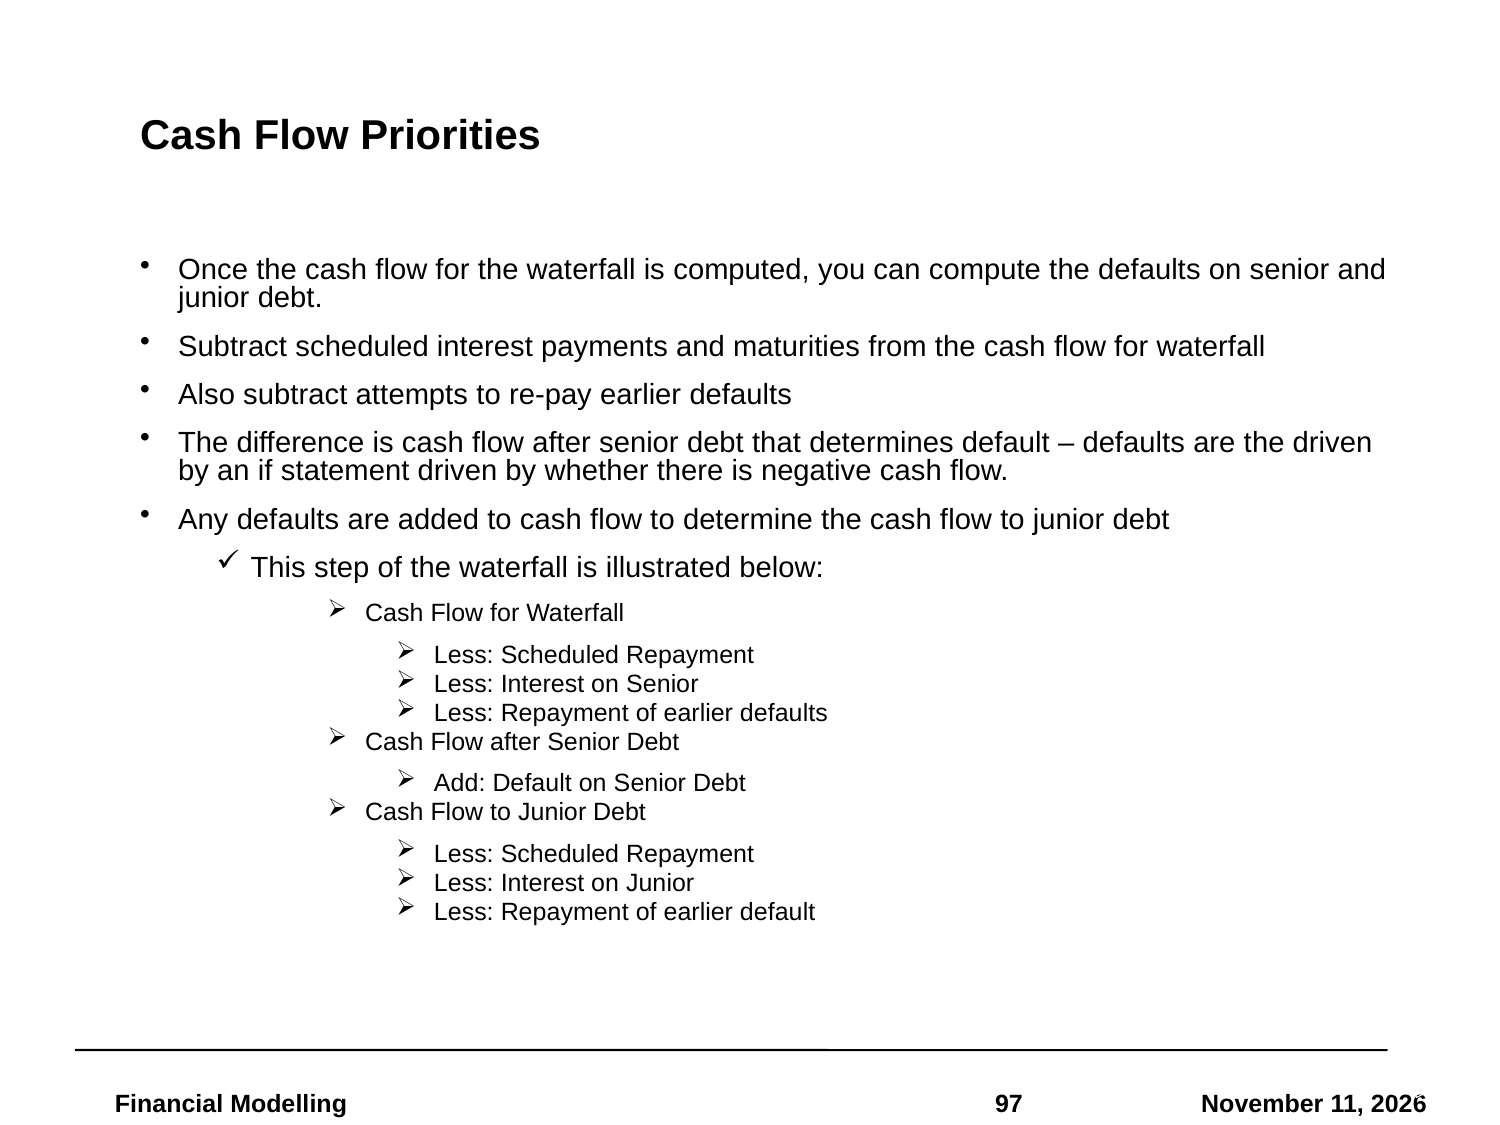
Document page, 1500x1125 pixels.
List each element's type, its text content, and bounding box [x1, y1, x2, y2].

list Once the cash flow for the waterfall is computed, you can compute the defaults on senior and junior debt. Subtract scheduled interest payments and maturities from the cash flow for waterfall Also subtract attempts to re-pay earlier defaults The difference is cash flow after senior debt that determines default – defaults are the driven by an if statement driven by whether there is negative cash flow. Any defaults are added to cash flow to determine the cash flow to junior debt This step of the waterfall is illustrated below: Cash Flow for Waterfall Less: Scheduled Repayment Less: Interest on Senior Less: Repayment of earlier defaults Cash Flow after Senior Debt Add: Default on Senior Debt Cash Flow to Junior Debt Less: Scheduled Repayment Less: Interest on Junior Less: Repayment of earlier default [124, 249, 1413, 1001]
title Cash Flow Priorities [124, 99, 1413, 226]
